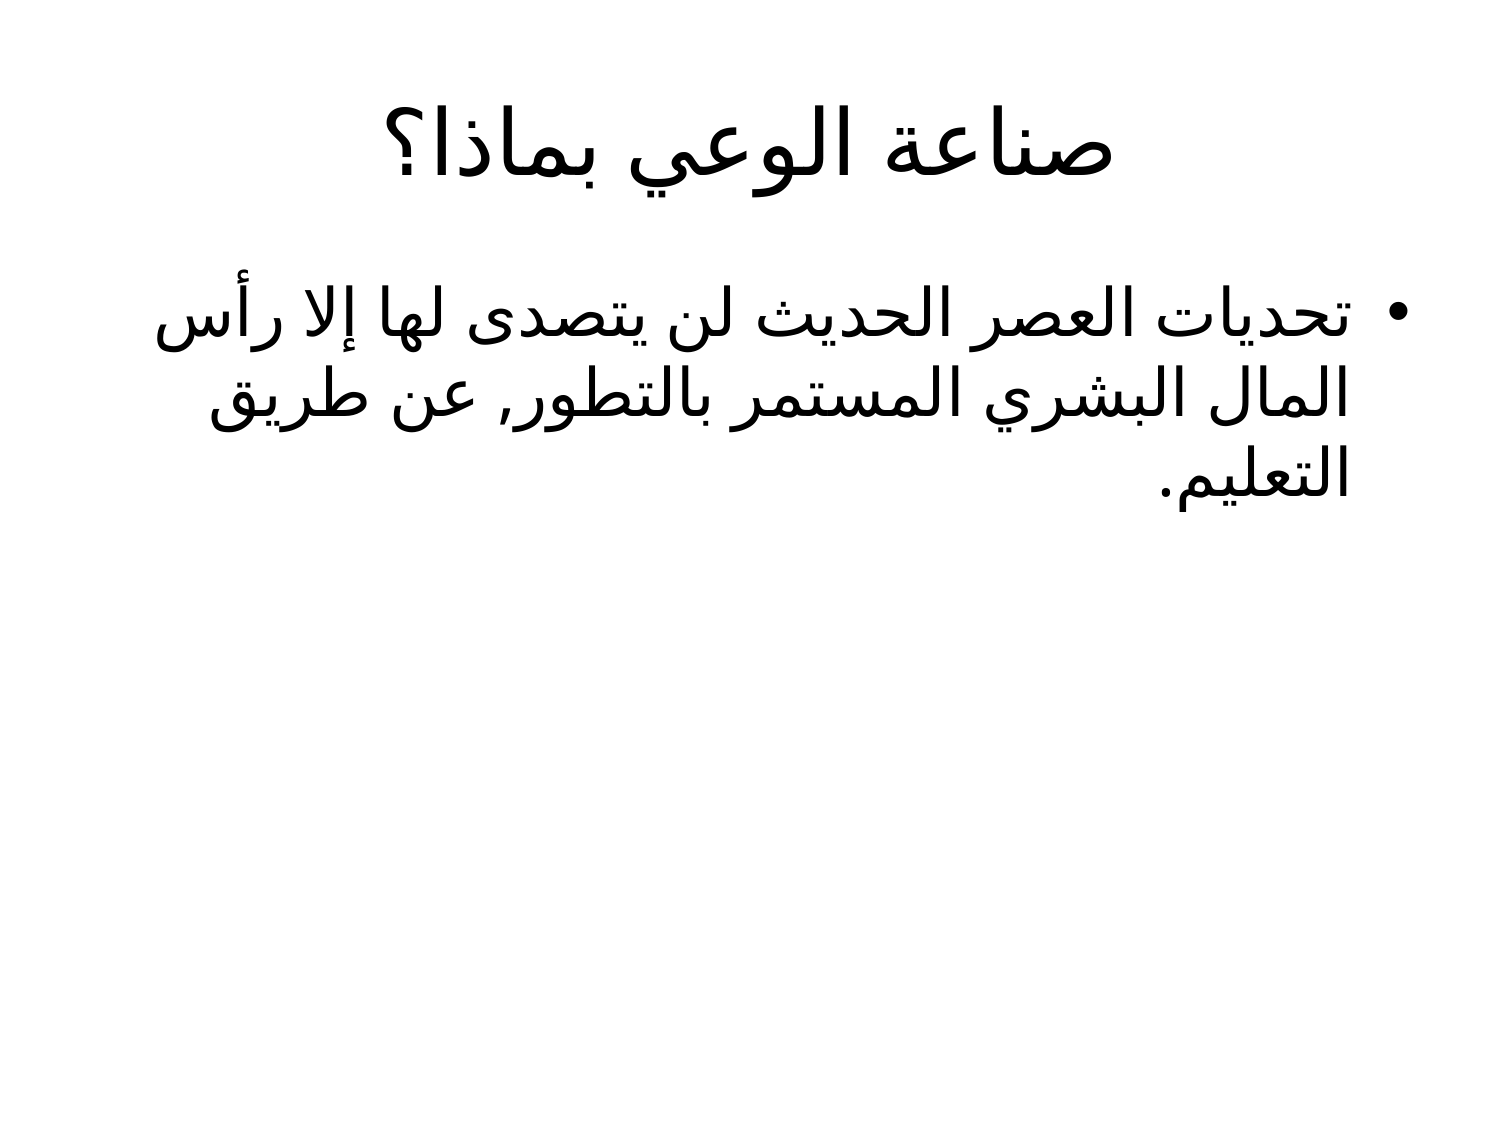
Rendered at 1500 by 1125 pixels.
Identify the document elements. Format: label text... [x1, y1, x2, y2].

title صناعة الوعي بماذا؟ [75, 45, 1425, 233]
list تحديات العصر الحديث لن يتصدى لها إلا رأس المال البشري المستمر بالتطور, عن طريق التعليم. [75, 262, 1425, 1005]
